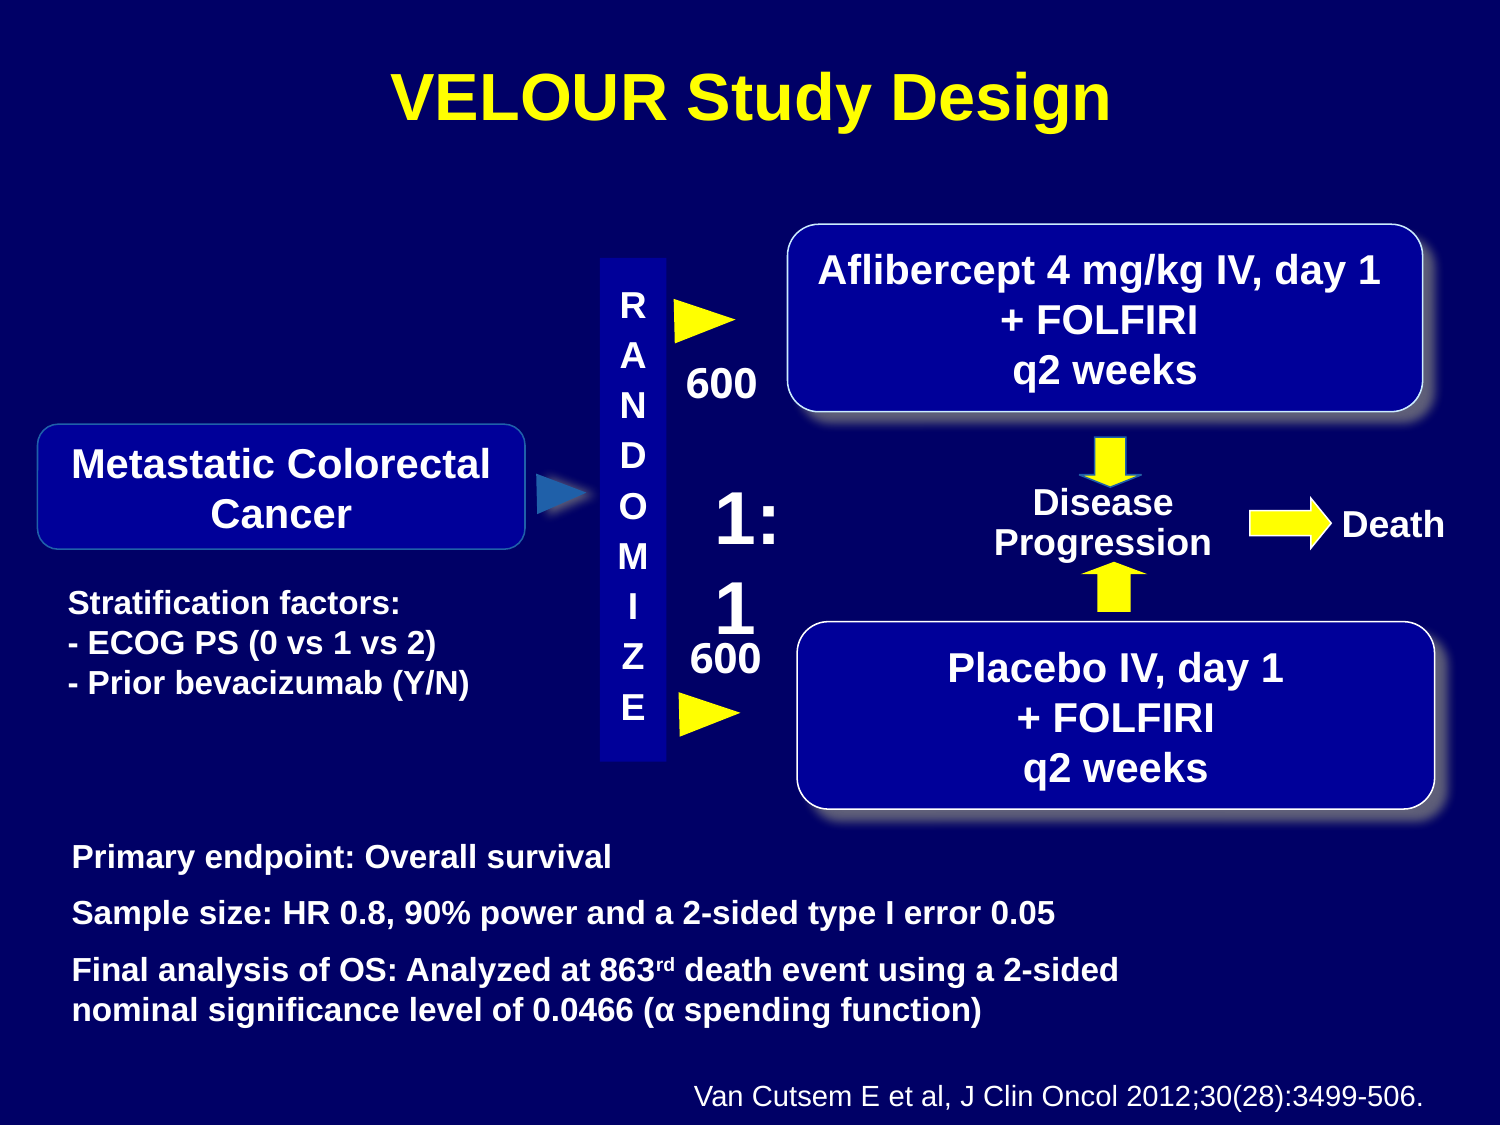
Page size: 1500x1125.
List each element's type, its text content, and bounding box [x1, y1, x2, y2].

text_box [1079, 437, 1142, 488]
text_box 600 [675, 624, 788, 689]
text_box Stratification factors: - ECOG PS (0 vs 1 vs 2) - Prior bevacizumab (Y/N) [52, 574, 486, 754]
title VELOUR Study Design [76, 0, 1427, 188]
text_box 1:1 [699, 461, 834, 657]
text_box Metastatic Colorectal Cancer [37, 424, 526, 550]
text_box Death [1312, 492, 1475, 553]
text_box 600 [662, 349, 813, 414]
text_box [1080, 561, 1148, 612]
text_box Placebo IV, day 1 + FOLFIRI q2 weeks [797, 621, 1435, 810]
text_box Van Cutsem E et al, J Clin Oncol 2012;30(28):3499-506. [679, 1070, 1491, 1120]
text_box [1249, 498, 1312, 549]
text_box Primary endpoint: Overall survival Sample size: HR 0.8, 90% power and a 2-sided type I error 0.05 Final analysis of OS: Analyzed at 863rd death event using a 2-sided nominal significance level of 0.0466 (α spending function) [56, 827, 1145, 1036]
text_box Disease Progression [927, 475, 1280, 572]
text_box [679, 693, 739, 736]
text_box R A N D O M I Z E [599, 257, 667, 762]
text_box [674, 299, 734, 343]
text_box Aflibercept 4 mg/kg IV, day 1 + FOLFIRI q2 weeks [787, 224, 1423, 412]
text_box [536, 474, 585, 514]
